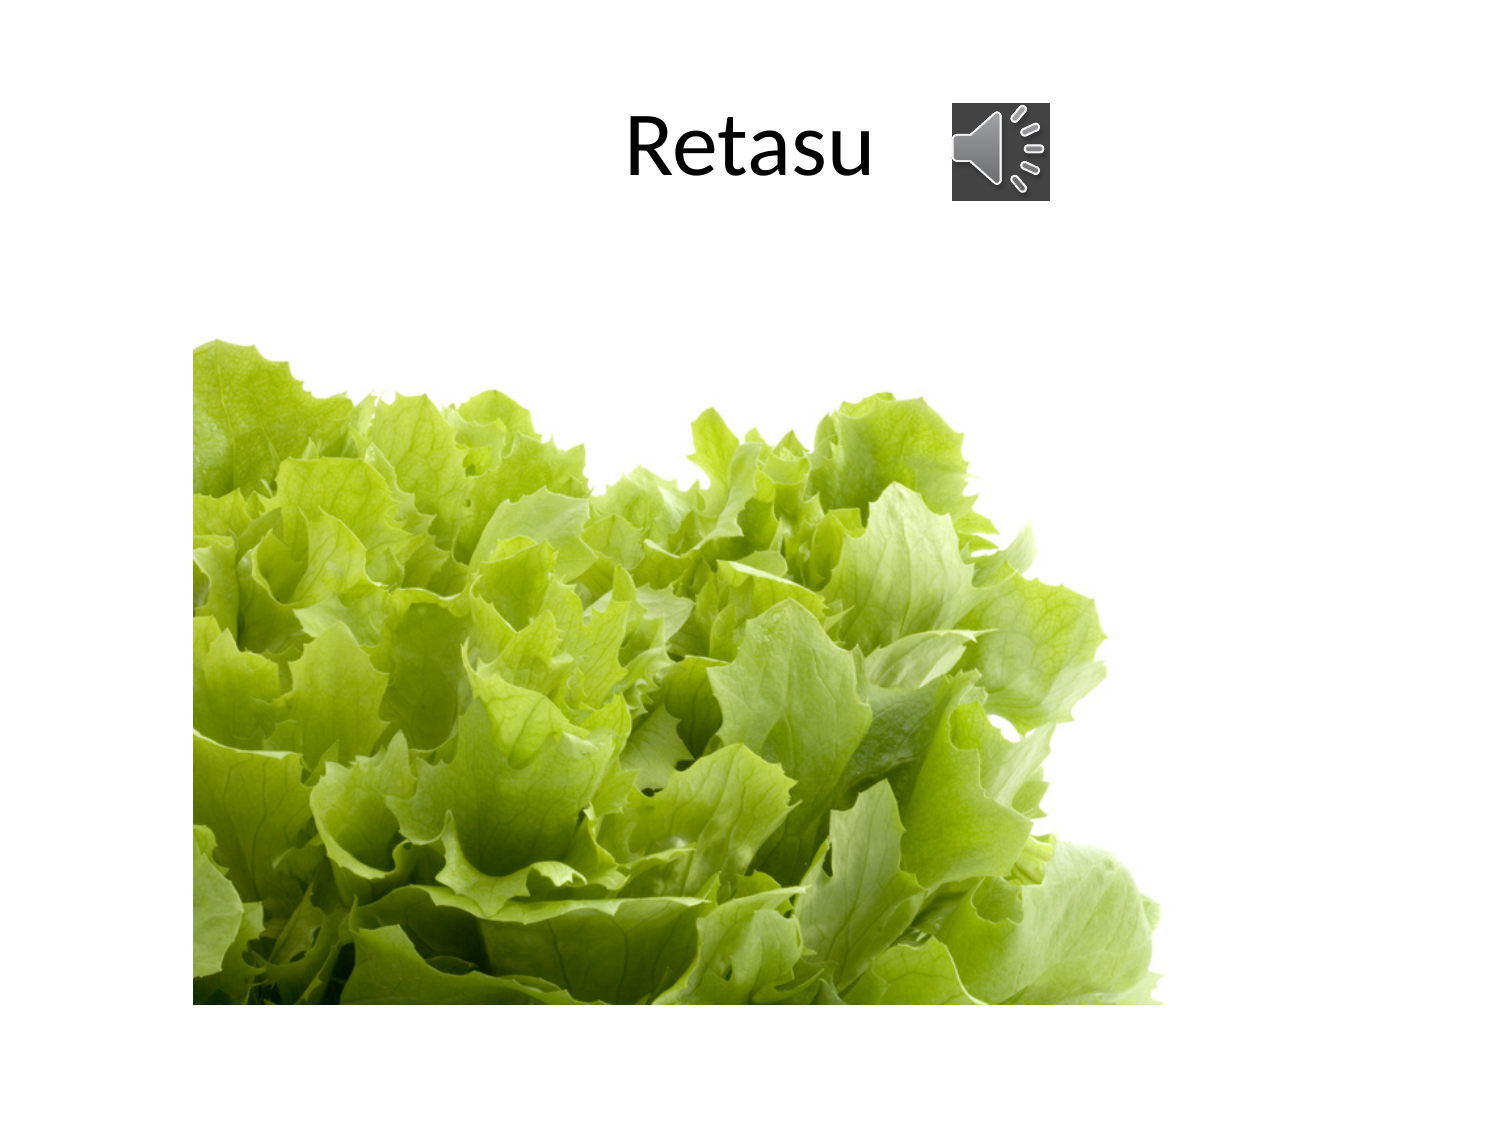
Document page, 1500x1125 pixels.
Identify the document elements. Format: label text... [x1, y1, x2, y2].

picture [950, 101, 1051, 202]
title Retasu [75, 45, 1425, 233]
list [192, 262, 1307, 1006]
